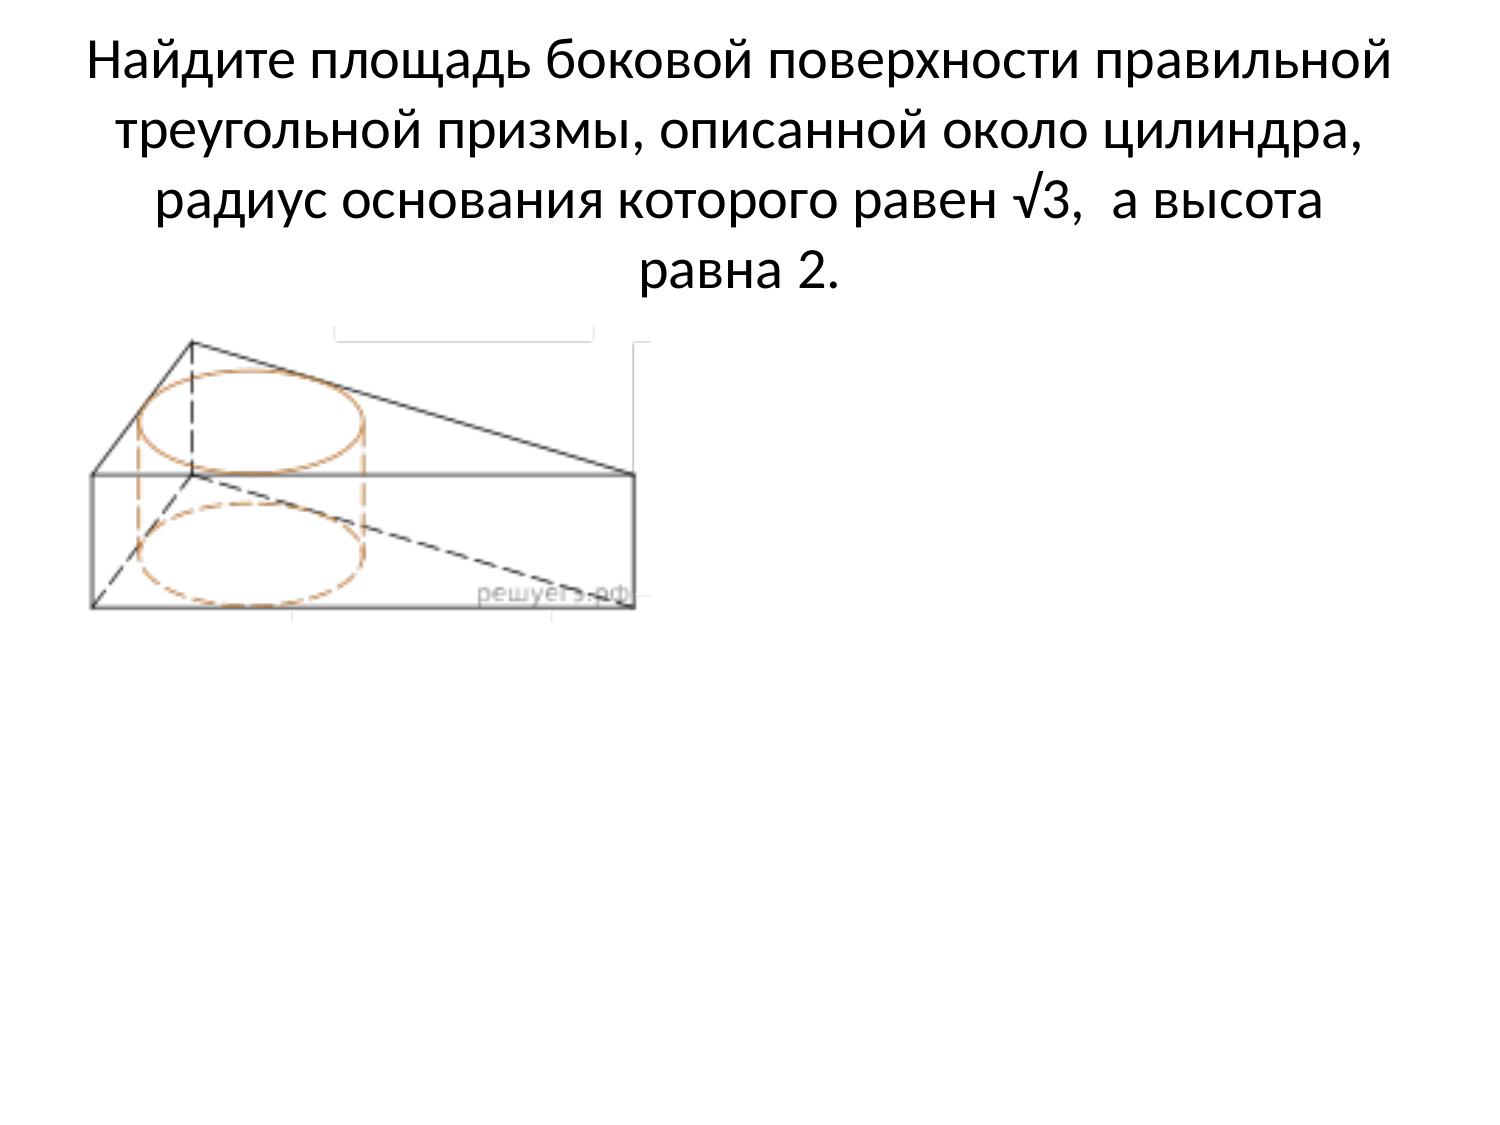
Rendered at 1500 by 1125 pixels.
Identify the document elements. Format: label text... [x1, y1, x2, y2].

title Найдите площадь боковой поверхности правильной треугольной призмы, описанной около цилиндра, радиус основания которого равен √3, а высота равна 2. [64, 66, 1415, 254]
picture [76, 326, 651, 622]
